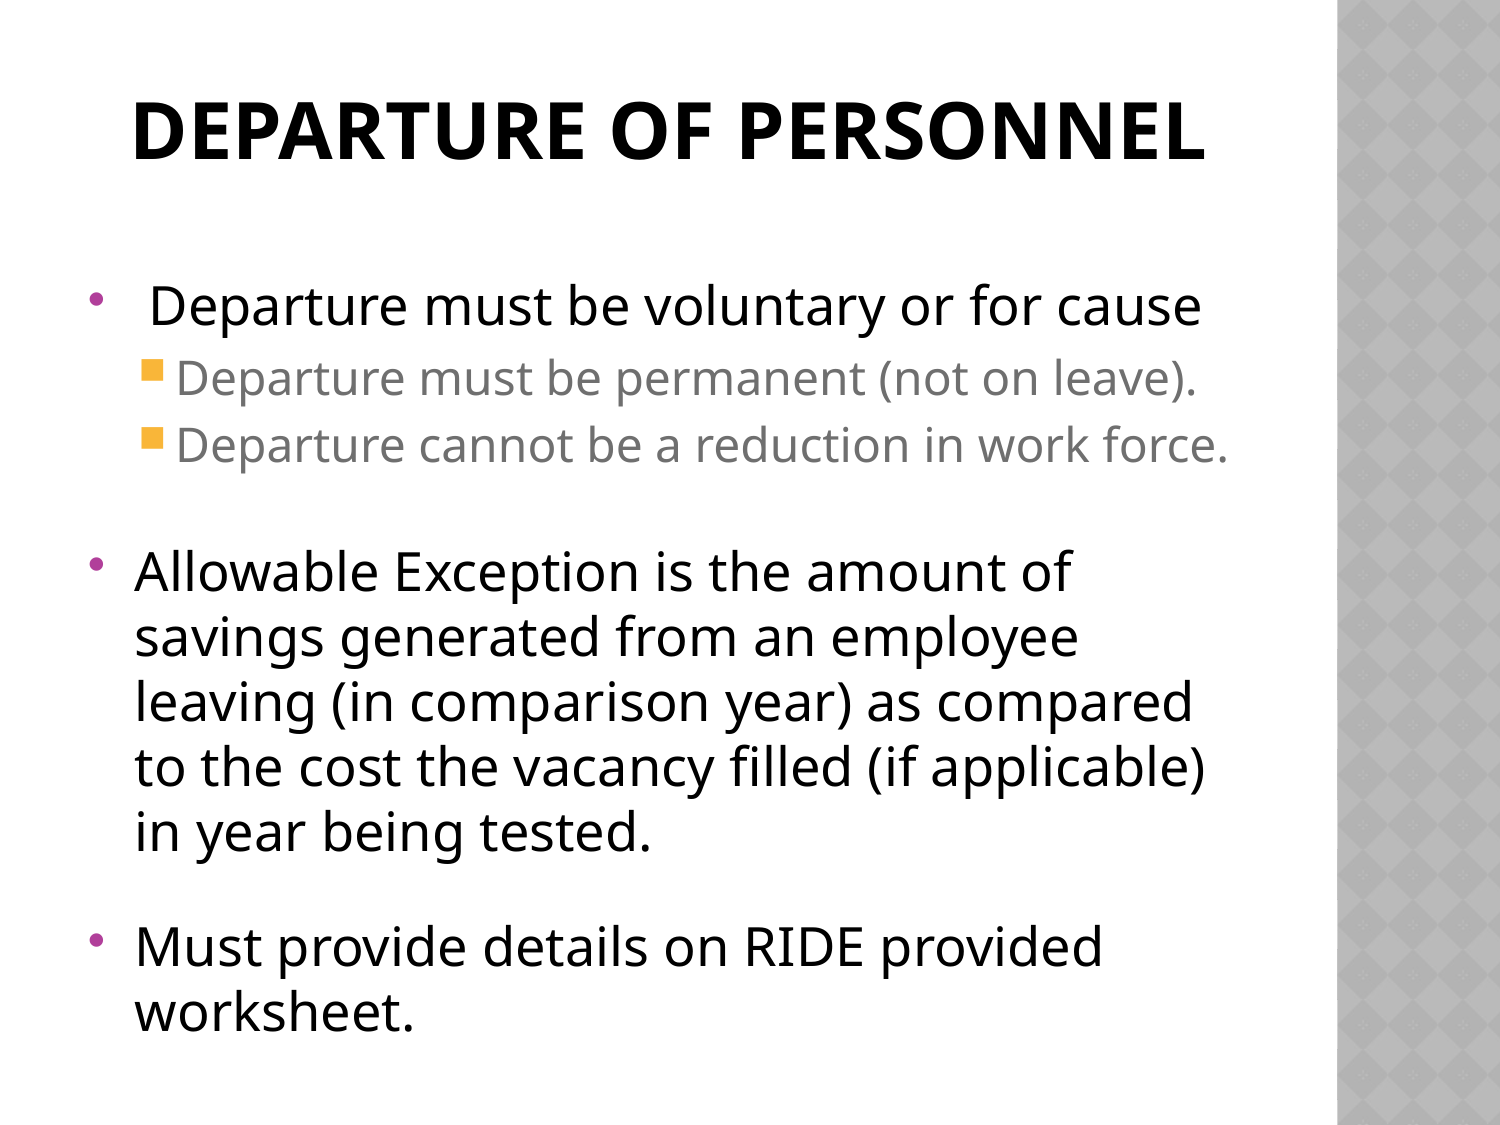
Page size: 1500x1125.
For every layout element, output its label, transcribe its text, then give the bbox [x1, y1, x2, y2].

title Departure of personnel [75, 52, 1263, 175]
list Departure must be voluntary or for cause Departure must be permanent (not on leave). Departure cannot be a reduction in work force. Allowable Exception is the amount of savings generated from an employee leaving (in comparison year) as compared to the cost the vacancy filled (if applicable) in year being tested. Must provide details on RIDE provided worksheet. [75, 264, 1263, 1059]
